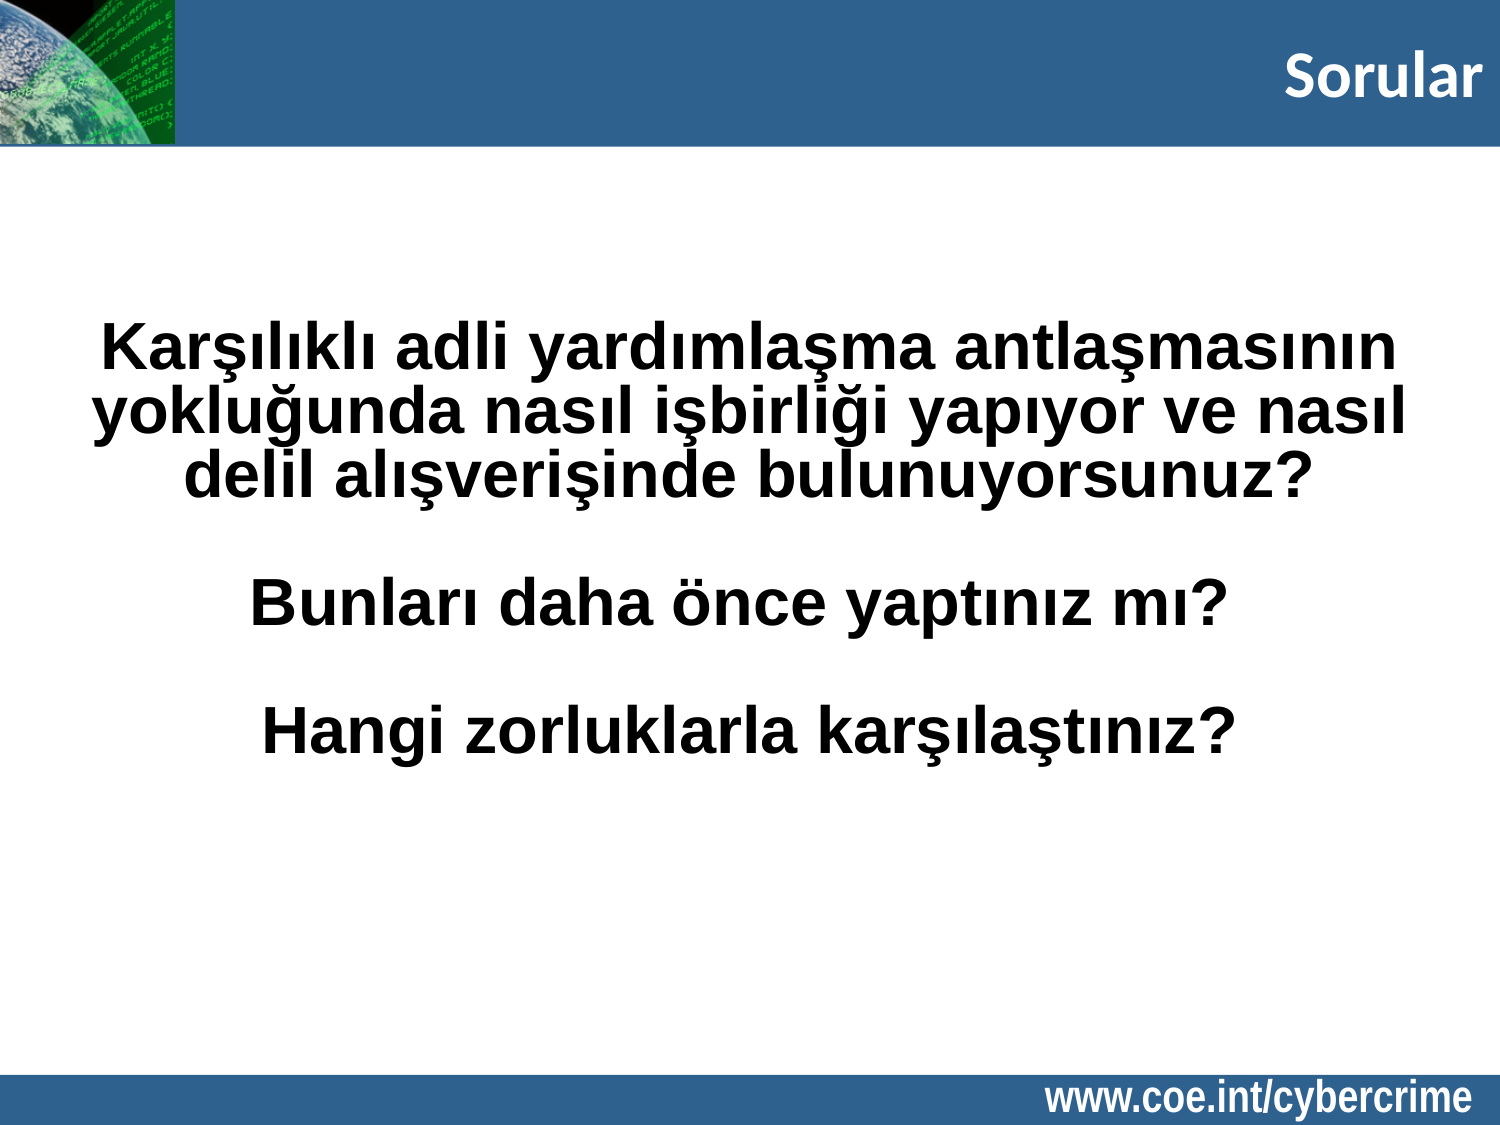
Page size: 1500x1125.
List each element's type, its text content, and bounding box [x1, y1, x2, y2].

picture [0, 0, 175, 144]
text_box Karşılıklı adli yardımlaşma antlaşmasının yokluğunda nasıl işbirliği yapıyor ve nasıl delil alışverişinde bulunuyorsunuz? Bunları daha önce yaptınız mı? Hangi zorluklarla karşılaştınız? [50, 310, 1450, 774]
text_box [0, 1073, 1030, 1125]
text_box Sorular [177, 0, 1500, 149]
text_box www.coe.int/cybercrime [1030, 1059, 1500, 1125]
